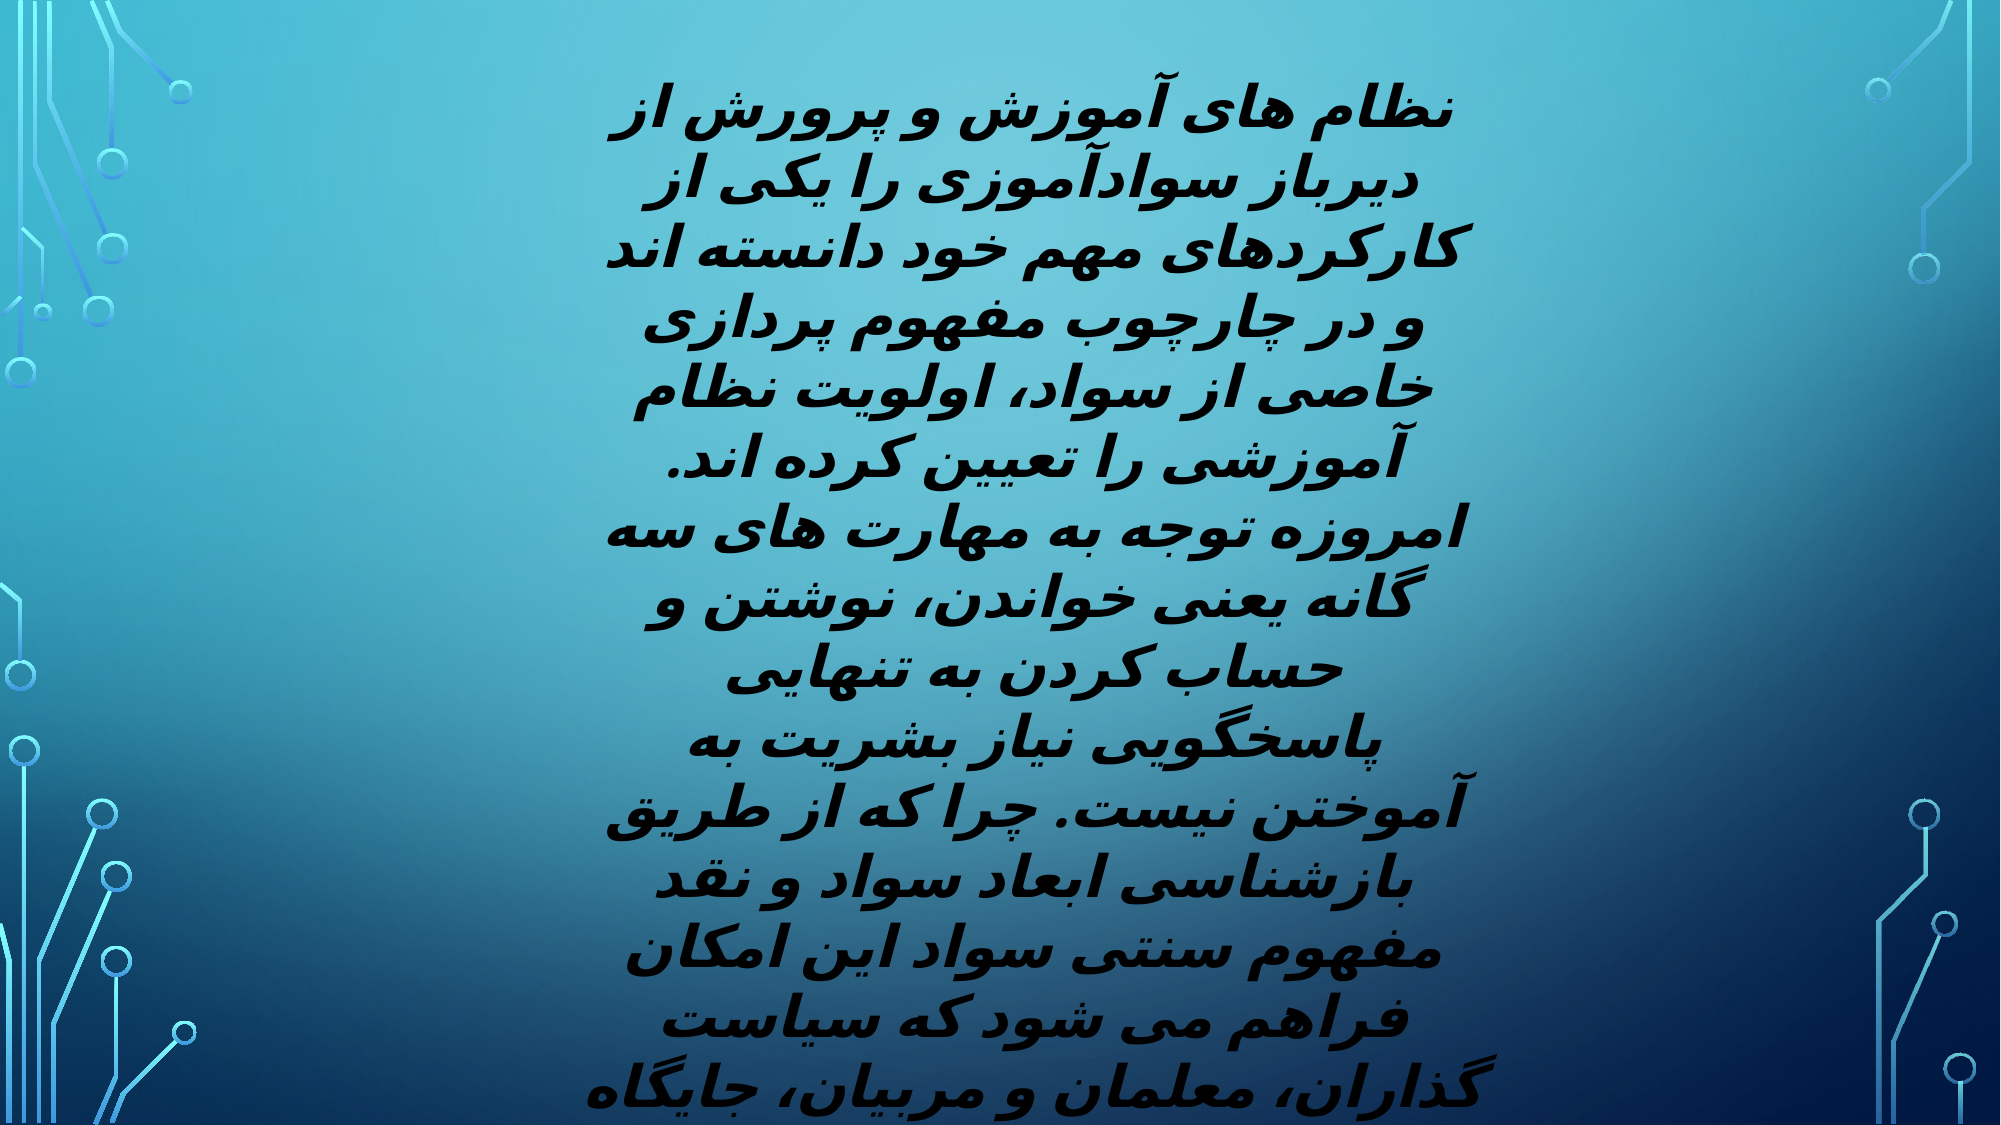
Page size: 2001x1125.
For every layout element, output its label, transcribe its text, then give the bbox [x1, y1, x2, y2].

text_box نظام های آموزش و پرورش از دیرباز سوادآموزی را یکی از کارکردهای مهم خود دانسته اند و در چارچوب مفهوم پردازی خاصی از سواد، اولویت نظام آموزشی را تعیین کرده اند. امروزه توجه به مهارت های سه گانه یعنی خواندن، نوشتن و حساب کردن به تنهایی پاسخگویی نیاز بشریت به آموختن نیست. چرا که از طریق بازشناسی ابعاد سواد و نقد مفهوم سنتی سواد این امکان فراهم می شود که سیاست گذاران، معلمان و مربیان، جایگاه هنر را به عنوان چهارمین مهارت اساسی یادگیری،ازنوع درک کنند و ضرورت توجه به آن را درونی سازند. [566, 62, 1501, 1125]
